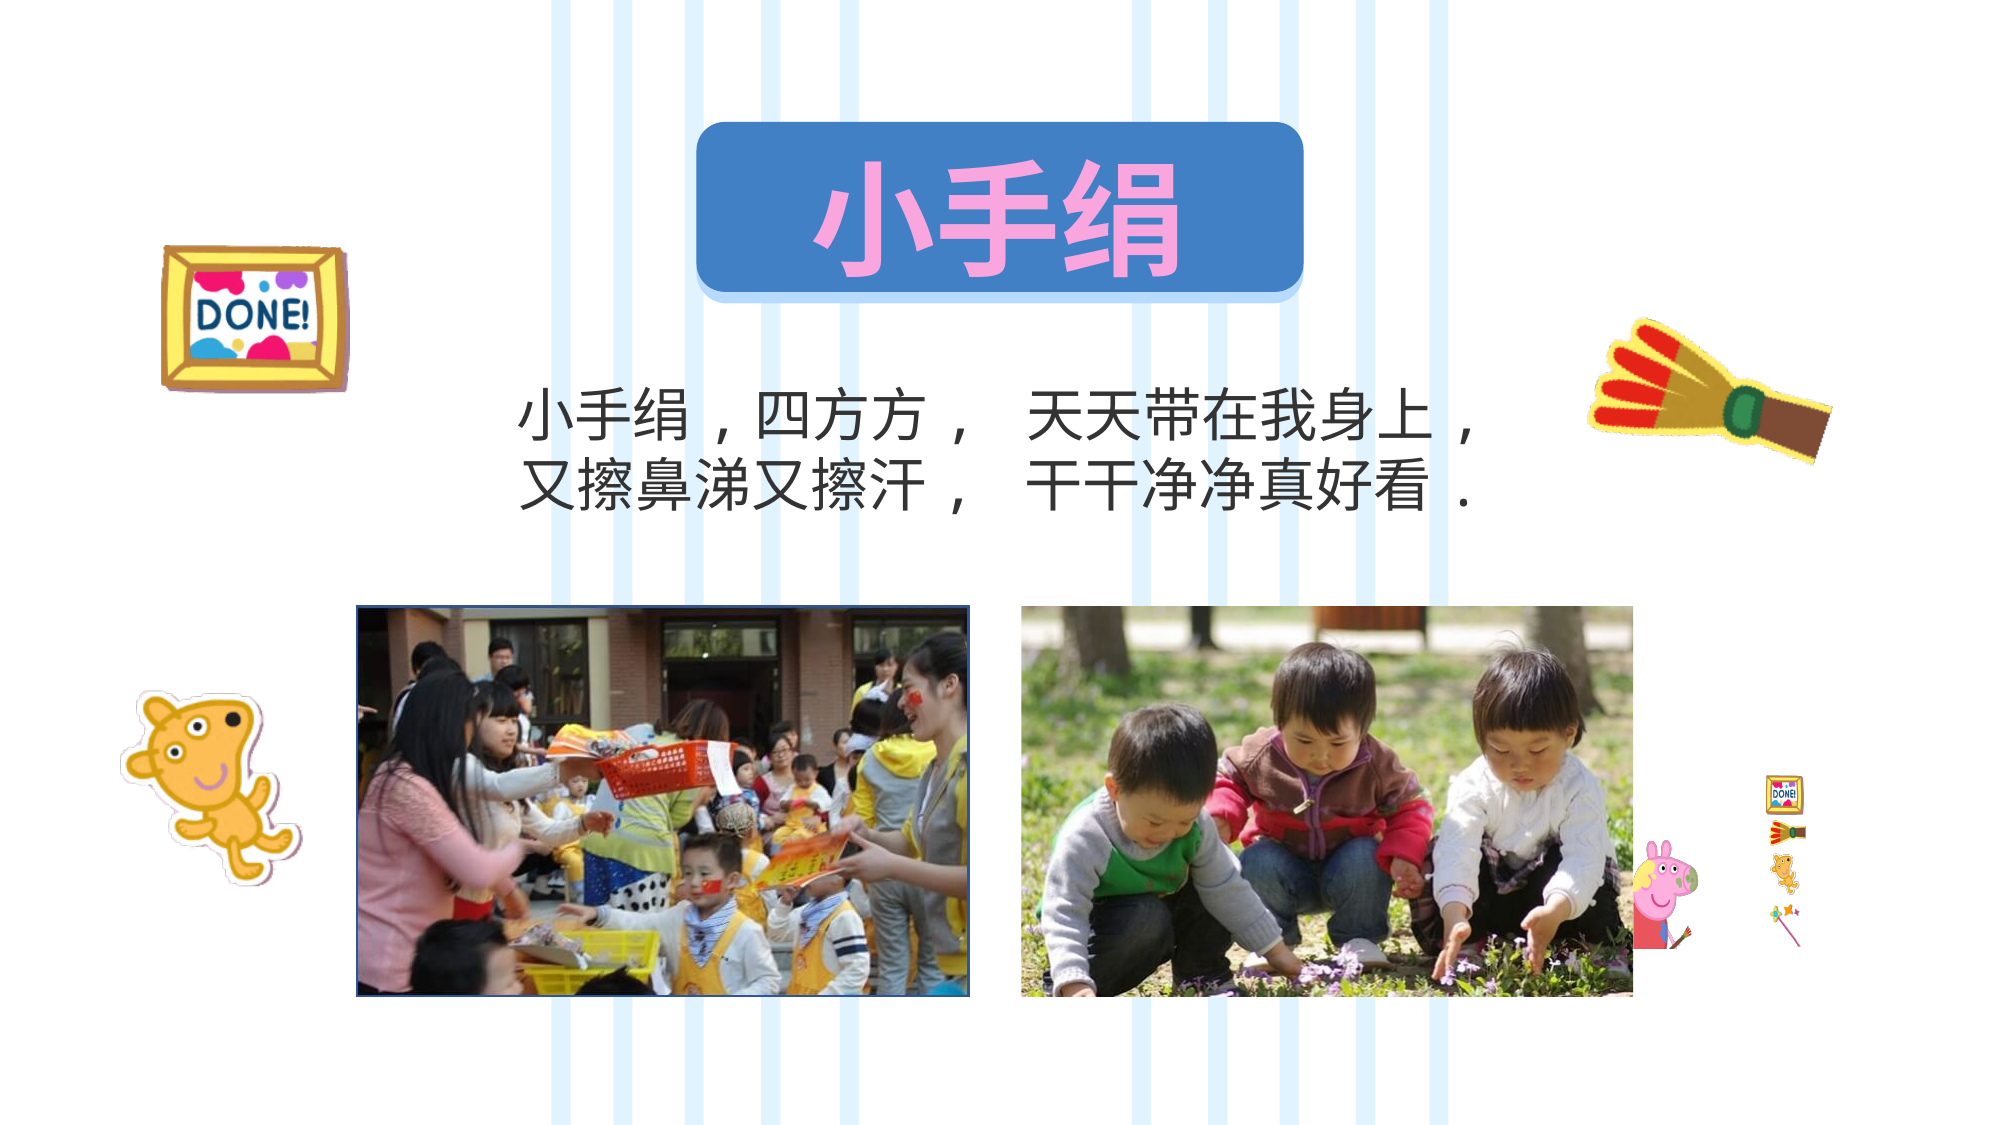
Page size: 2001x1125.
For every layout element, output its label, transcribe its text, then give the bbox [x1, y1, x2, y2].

text_box [356, 605, 551, 997]
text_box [696, 121, 1304, 304]
text_box 小手绢,四方方, 天天带在我身上, 又擦鼻涕又擦汗, 干干净净真好看. [494, 370, 551, 526]
text_box 小手绢,四方方, 天天带在我身上, 又擦鼻涕又擦汗, 干干净净真好看. [859, 370, 1131, 526]
text_box [859, 605, 970, 997]
text_box [1449, 605, 1634, 997]
picture [1576, 311, 1848, 520]
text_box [551, 0, 859, 1125]
picture [1633, 768, 1873, 949]
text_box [1131, 0, 1449, 1125]
picture [107, 683, 331, 920]
text_box [1020, 605, 1131, 997]
text_box 小手绢,四方方, 天天带在我身上, 又擦鼻涕又擦汗, 干干净净真好看. [1449, 370, 1506, 526]
picture [153, 239, 353, 406]
